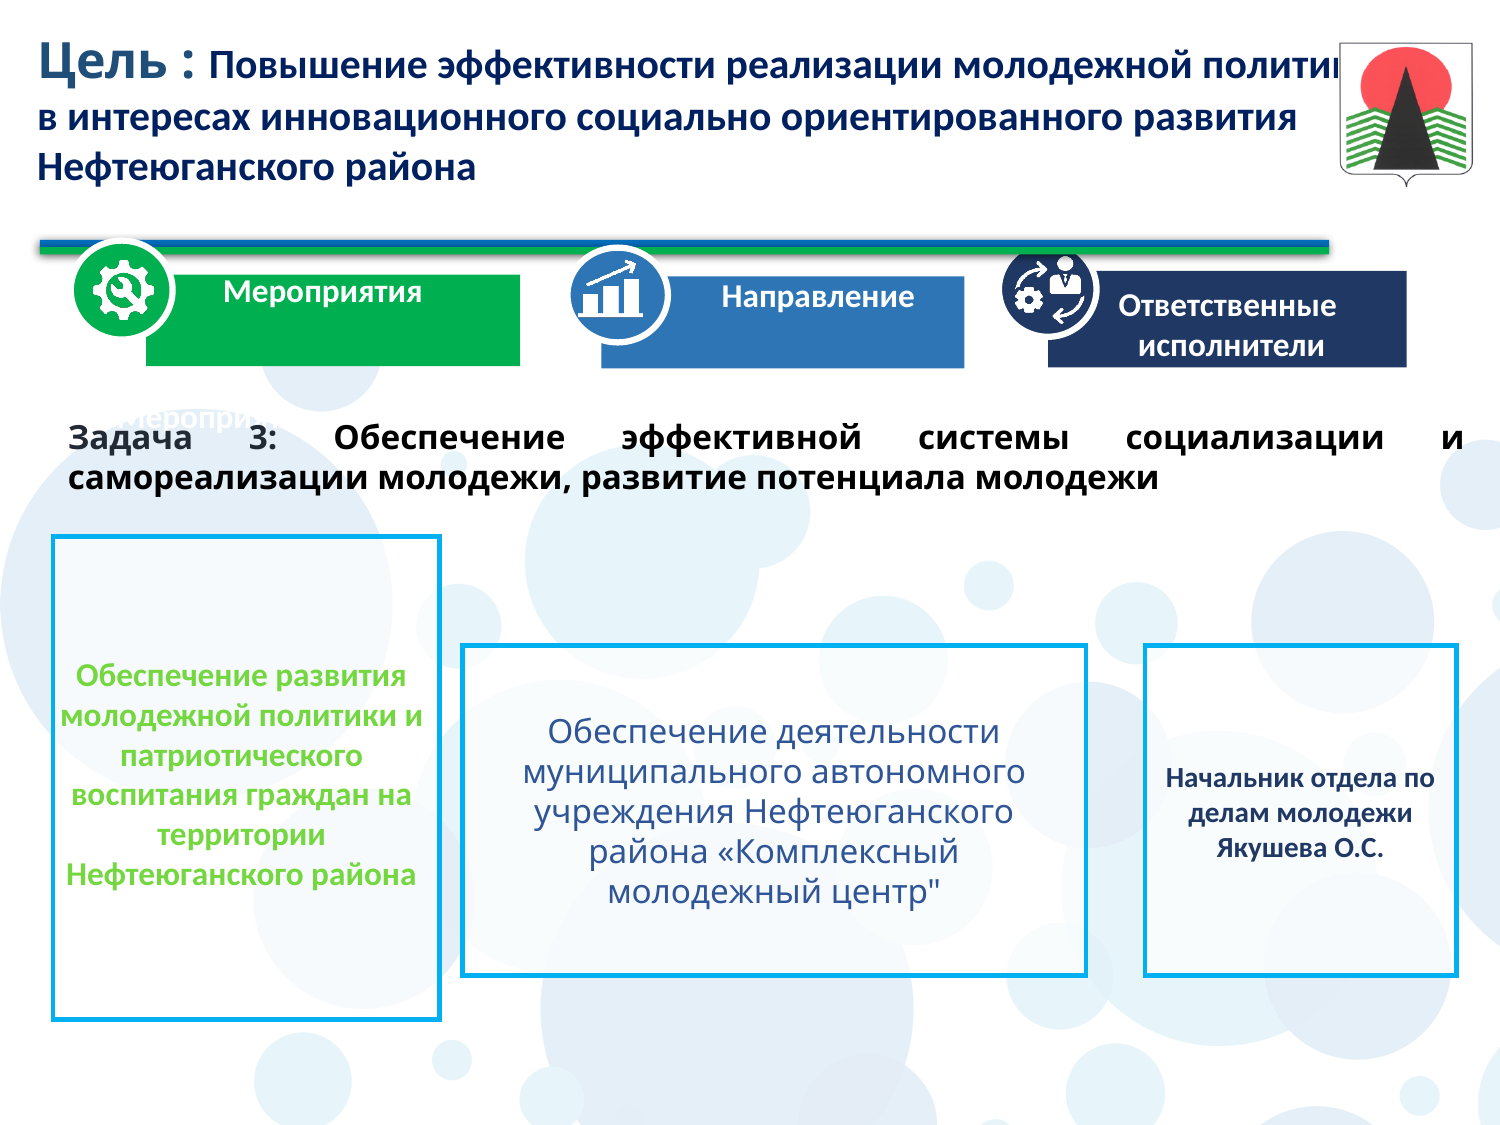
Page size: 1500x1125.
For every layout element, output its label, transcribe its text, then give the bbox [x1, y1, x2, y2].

text_box [69, 255, 174, 341]
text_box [514, 603, 949, 664]
text_box [1047, 270, 1103, 368]
text_box Цель : Повышение эффективности реализации молодежной политики в интересах инновационного социально ориентированного развития Нефтеюганского района [22, 21, 1406, 197]
text_box [600, 275, 965, 368]
text_box Направление [706, 266, 931, 322]
picture [93, 260, 154, 320]
picture [578, 256, 643, 320]
text_box Мероприятия [207, 262, 438, 317]
text_box [52, 535, 440, 645]
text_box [39, 239, 1330, 255]
text_box [566, 255, 669, 344]
text_box [1360, 270, 1408, 368]
text_box Обеспечение деятельности муниципального автономного учреждения Нефтеюганского района «Комплексный молодежный центр" [462, 644, 1087, 976]
text_box [145, 274, 521, 367]
text_box [52, 900, 440, 1021]
text_box [1087, 263, 1098, 320]
text_box Задача 3: Обеспечение эффективной системы социализации и самореализации молодежи, развитие потенциала молодежи [53, 368, 1481, 504]
text_box [997, 263, 1083, 338]
picture [1012, 256, 1087, 324]
text_box Ответственные исполнители [1103, 235, 1360, 368]
text_box Обеспечение развития молодежной политики и патриотического воспитания граждан на территории Нефтеюганского района [20, 645, 462, 900]
picture [1338, 41, 1474, 188]
text_box Начальник отдела по делам молодежи Якушева О.С. [1144, 644, 1457, 976]
